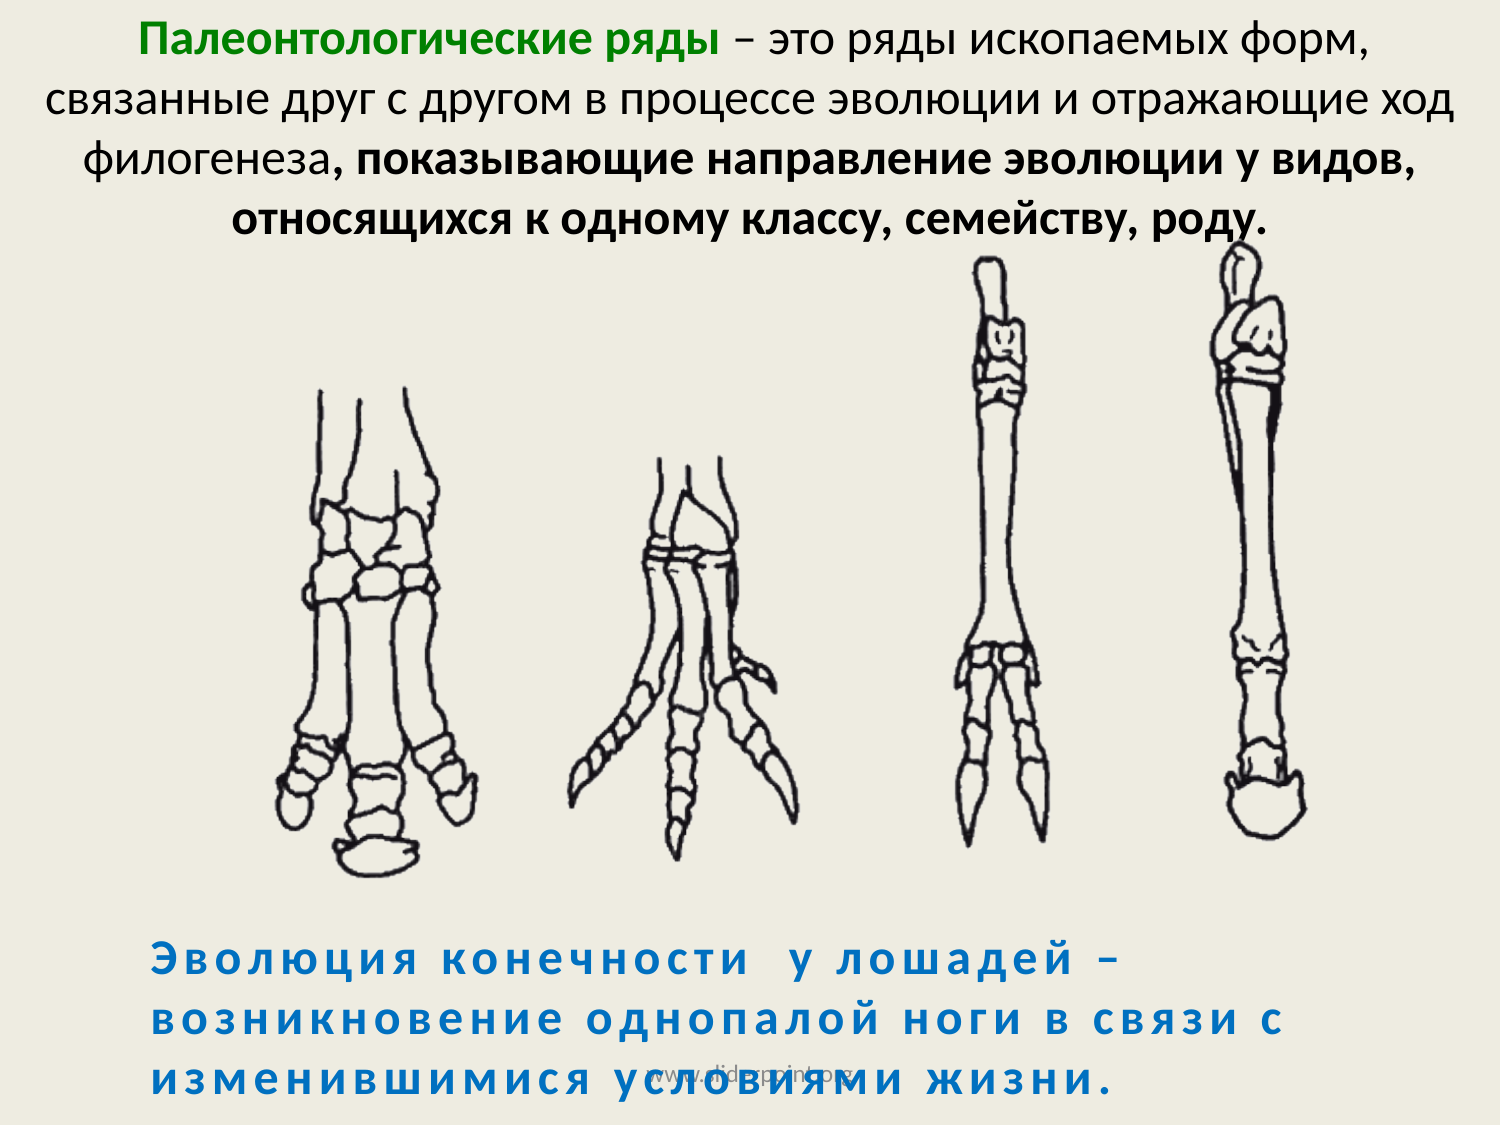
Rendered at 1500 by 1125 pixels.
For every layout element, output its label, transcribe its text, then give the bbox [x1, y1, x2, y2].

footer www.sliderpoint.org [512, 1042, 988, 1103]
title Палеонтологические ряды – это ряды ископаемых форм, связанные друг с другом в процессе эволюции и отражающие ход филогенеза, показывающие направление эволюции у видов, относящихся к одному классу, семейству, роду. [0, 30, 1500, 219]
text_box Эволюция конечности у лошадей – возникновение однопалой ноги в связи с изменившимися условиями жизни. [135, 916, 1376, 1112]
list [229, 219, 1389, 893]
